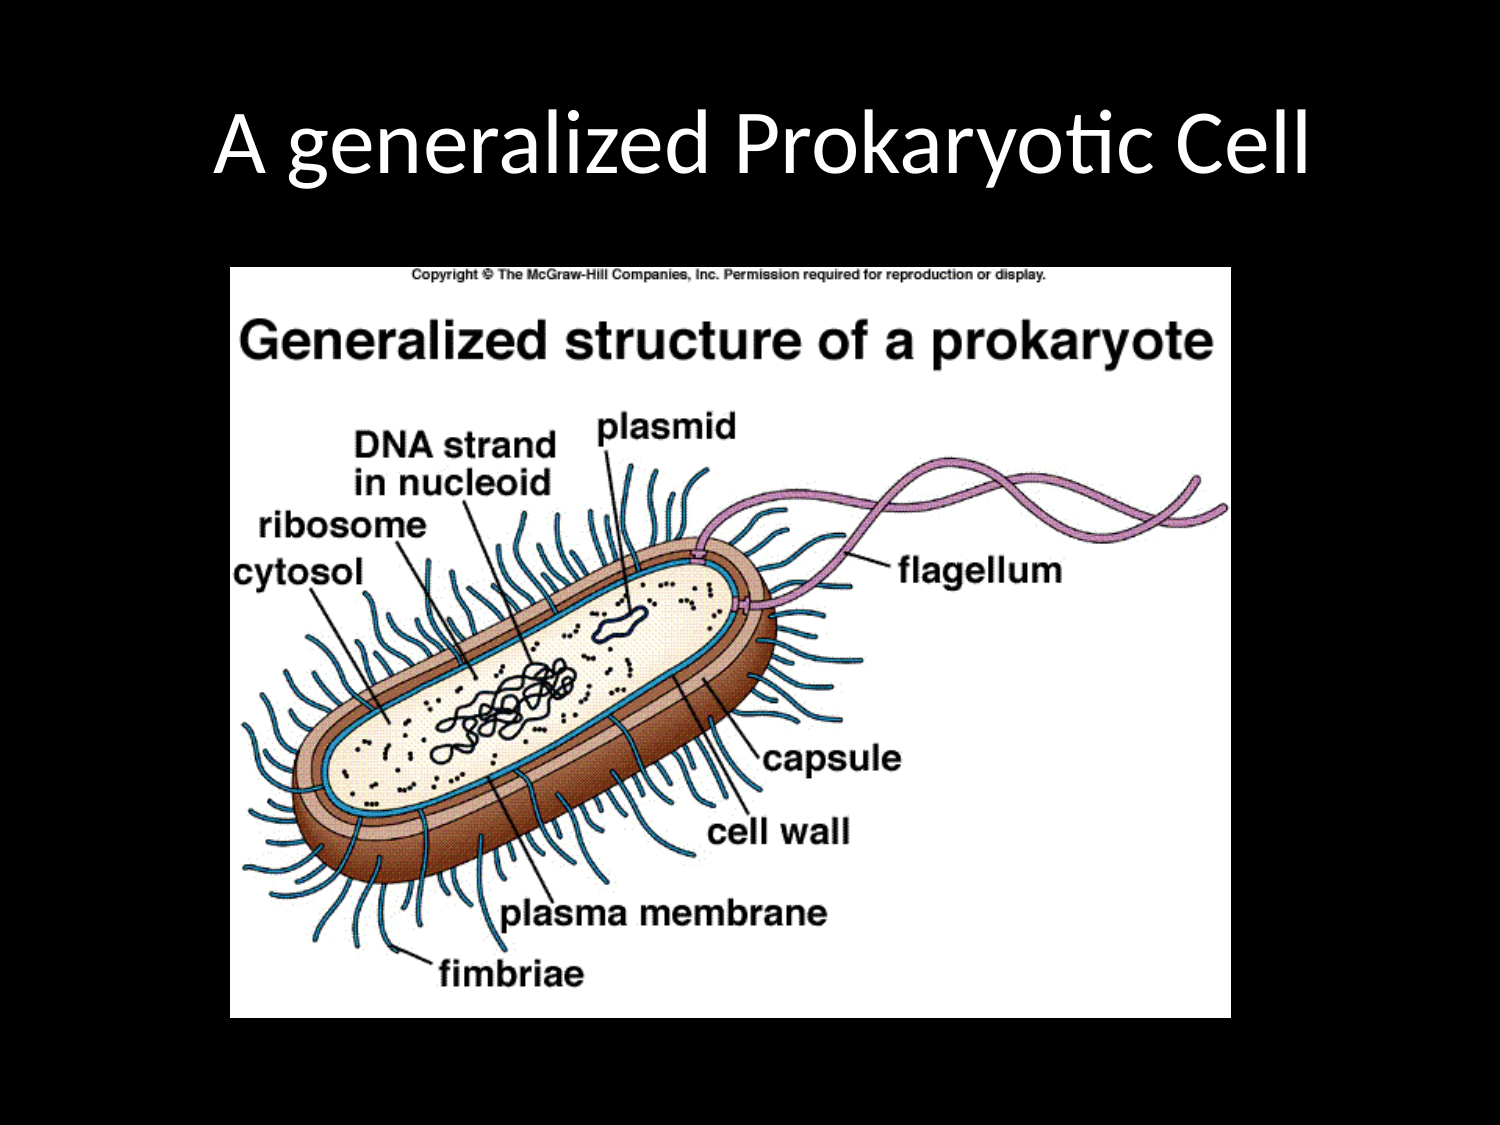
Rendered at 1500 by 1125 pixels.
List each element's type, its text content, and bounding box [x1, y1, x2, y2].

title A generalized Prokaryotic Cell [88, 42, 1439, 231]
picture [229, 266, 1231, 1018]
